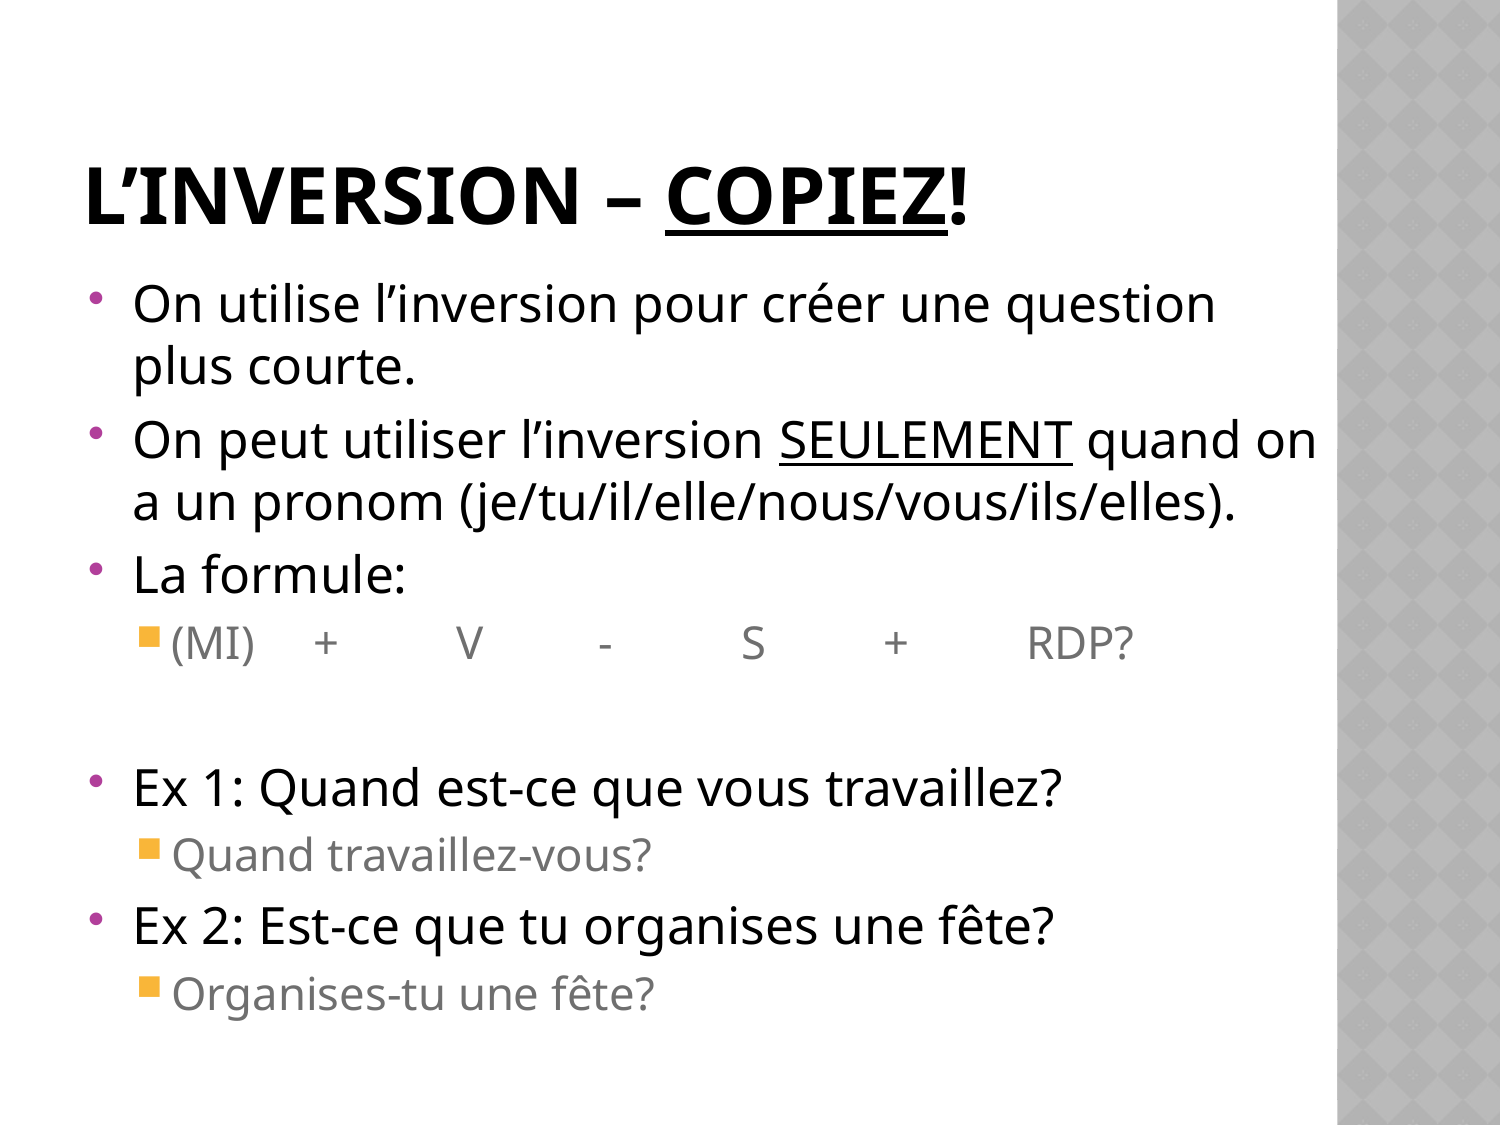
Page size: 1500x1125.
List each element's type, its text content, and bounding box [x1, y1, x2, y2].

title L’inversion – Copiez! [75, 52, 1263, 240]
list On utilise l’inversion pour créer une question plus courte. On peut utiliser l’inversion SEULEMENT quand on a un pronom (je/tu/il/elle/nous/vous/ils/elles). La formule: (MI) + V - S + RDP? Ex 1: Quand est-ce que vous travaillez? Quand travaillez-vous? Ex 2: Est-ce que tu organises une fête? Organises-tu une fête? [75, 264, 1338, 1059]
